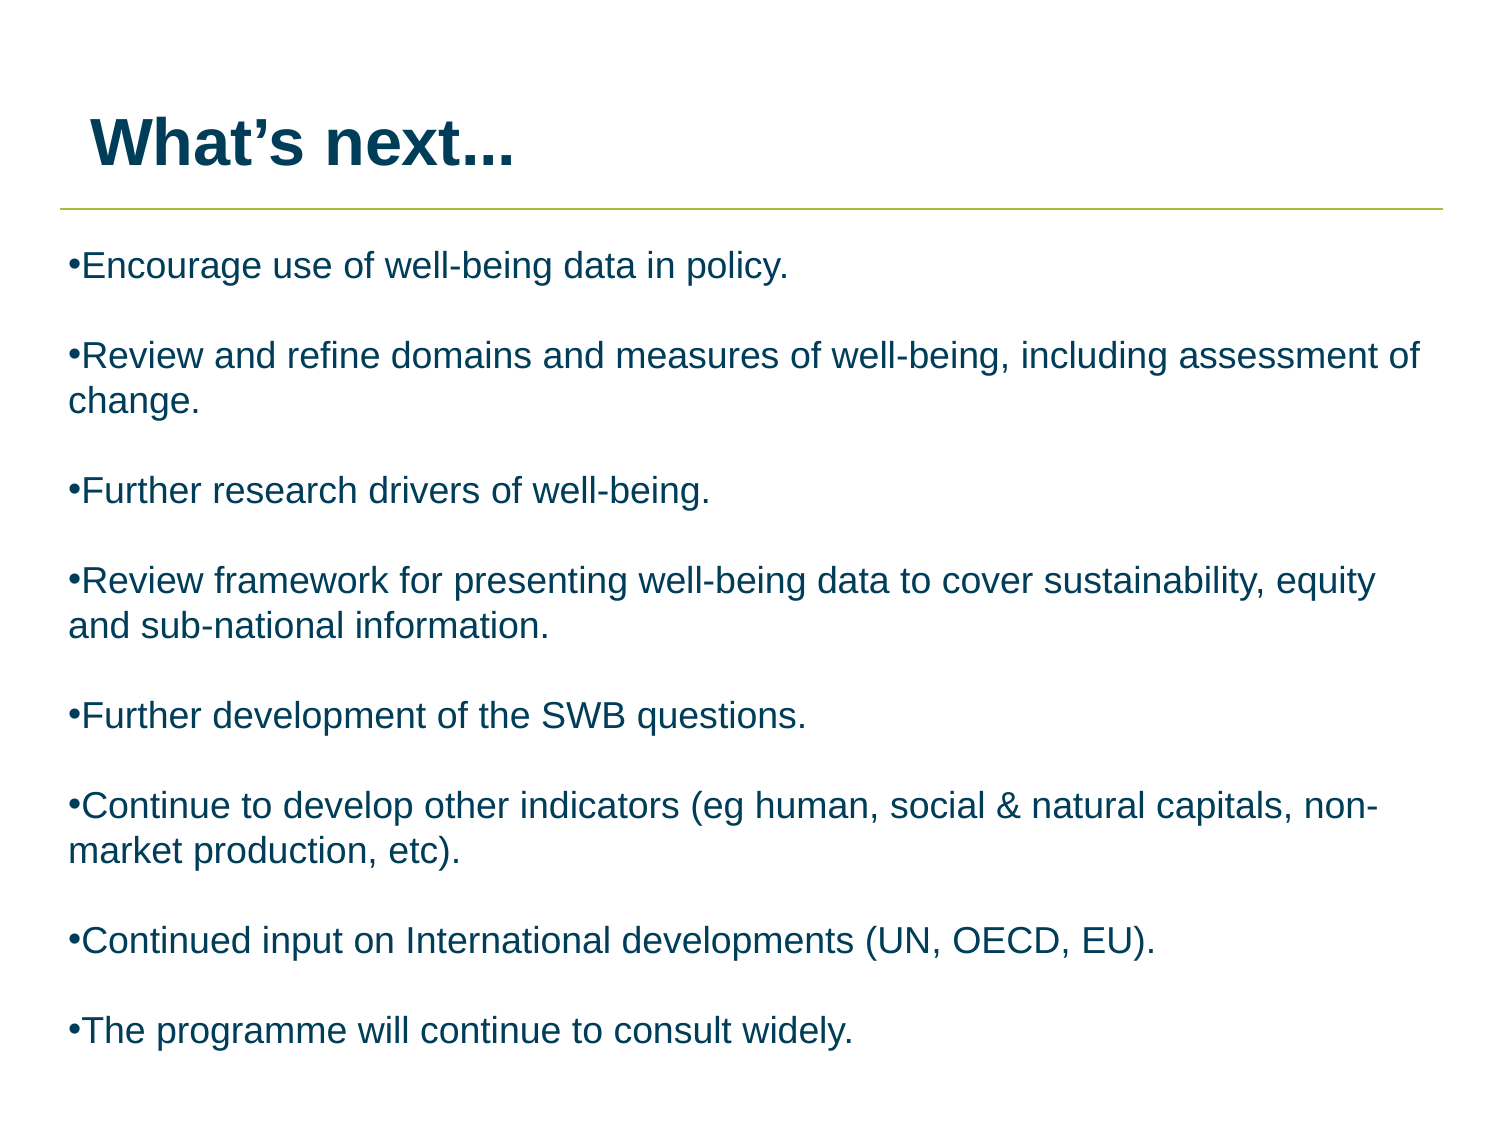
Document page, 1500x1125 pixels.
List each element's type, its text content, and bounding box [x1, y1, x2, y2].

list Encourage use of well-being data in policy. Review and refine domains and measures of well-being, including assessment of change. Further research drivers of well-being. Review framework for presenting well-being data to cover sustainability, equity and sub-national information. Further development of the SWB questions. Continue to develop other indicators (eg human, social & natural capitals, non-market production, etc). Continued input on International developments (UN, OECD, EU). The programme will continue to consult widely. [53, 233, 1459, 976]
title What’s next... [75, 45, 1425, 233]
